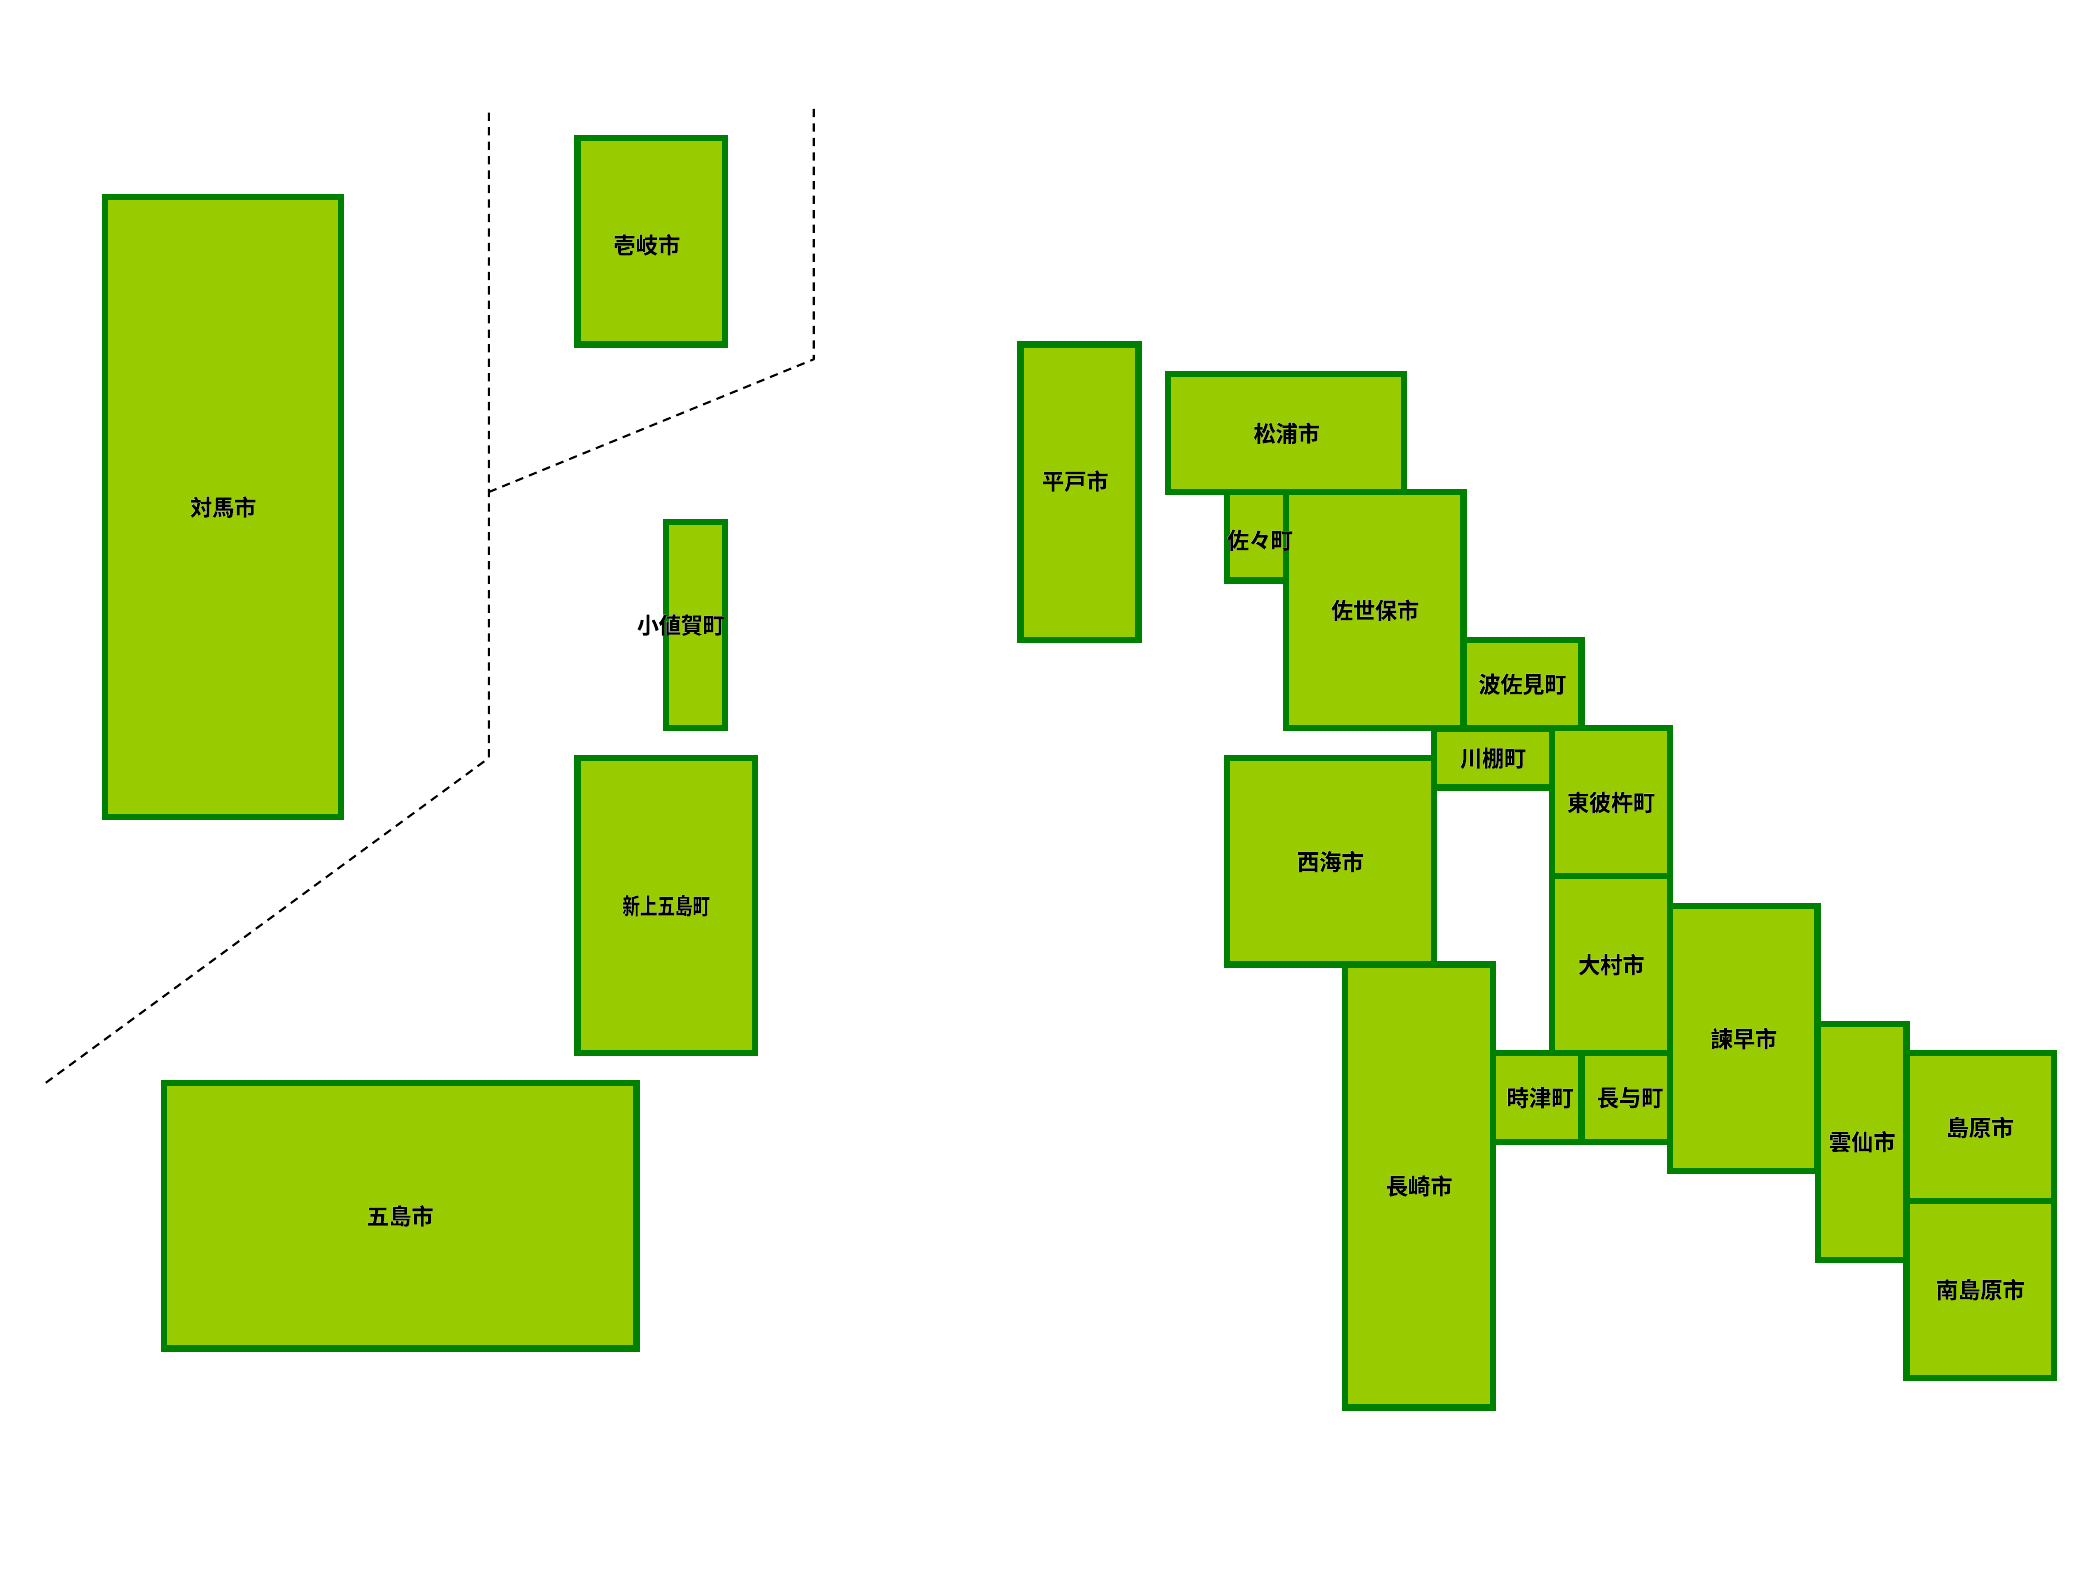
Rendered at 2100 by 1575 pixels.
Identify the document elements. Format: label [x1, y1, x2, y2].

text_box [1478, 672, 1567, 696]
text_box [1226, 528, 1293, 552]
text_box [1567, 791, 1655, 814]
text_box [1947, 1116, 2014, 1139]
text_box [1297, 850, 1364, 873]
text_box [622, 894, 710, 917]
text_box [1507, 1086, 1574, 1109]
text_box [1829, 1130, 1895, 1153]
text_box [1386, 1174, 1452, 1198]
text_box [45, 108, 814, 1083]
text_box [1331, 598, 1419, 622]
text_box [1042, 469, 1108, 493]
text_box [1578, 953, 1644, 976]
text_box [367, 1204, 433, 1227]
text_box [1936, 1278, 2025, 1301]
text_box [1460, 746, 1526, 770]
text_box [636, 613, 725, 637]
text_box [614, 233, 680, 256]
text_box [104, 137, 2055, 1408]
text_box [190, 495, 256, 519]
text_box [1597, 1086, 1663, 1109]
text_box [1710, 1027, 1777, 1050]
text_box [1253, 421, 1320, 445]
